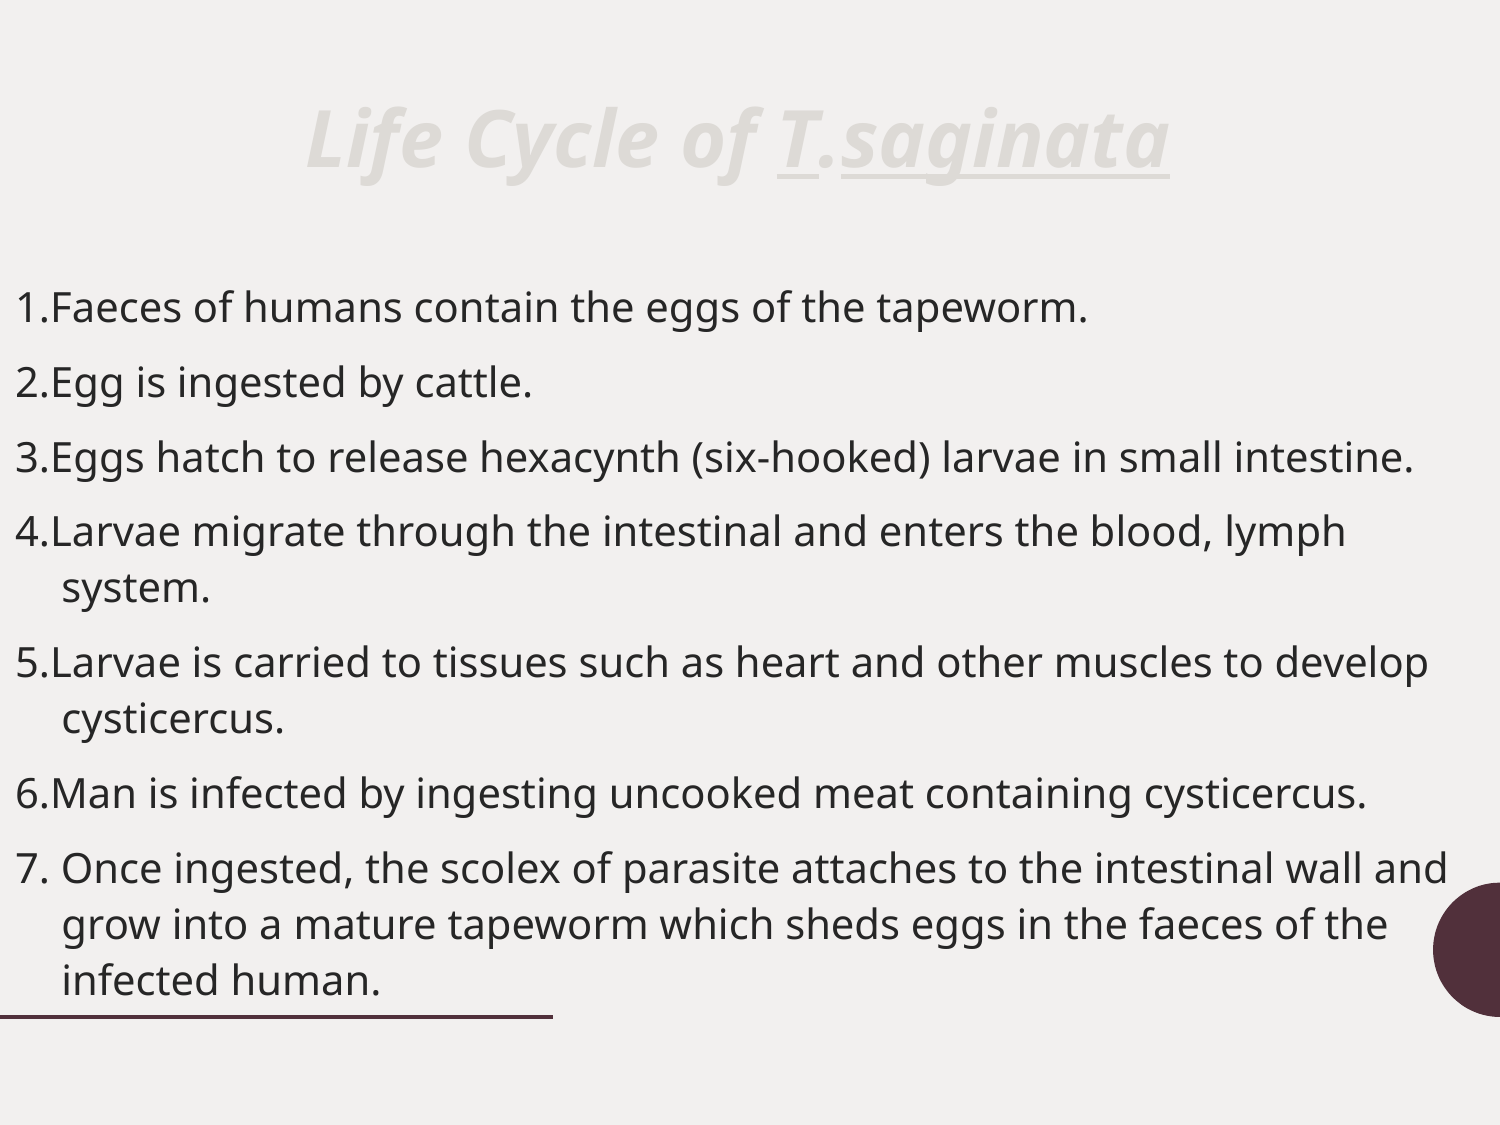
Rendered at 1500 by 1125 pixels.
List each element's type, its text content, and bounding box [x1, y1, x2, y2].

title Life Cycle of T.saginata [93, 91, 1424, 244]
list 1.Faeces of humans contain the eggs of the tapeworm. 2.Egg is ingested by cattle. 3.Eggs hatch to release hexacynth (six-hooked) larvae in small intestine. 4.Larvae migrate through the intestinal and enters the blood, lymph system. 5.Larvae is carried to tissues such as heart and other muscles to develop cysticercus. 6.Man is infected by ingesting uncooked meat containing cysticercus. 7. Once ingested, the scolex of parasite attaches to the intestinal wall and grow into a mature tapeworm which sheds eggs in the faeces of the infected human. [0, 267, 1500, 1125]
